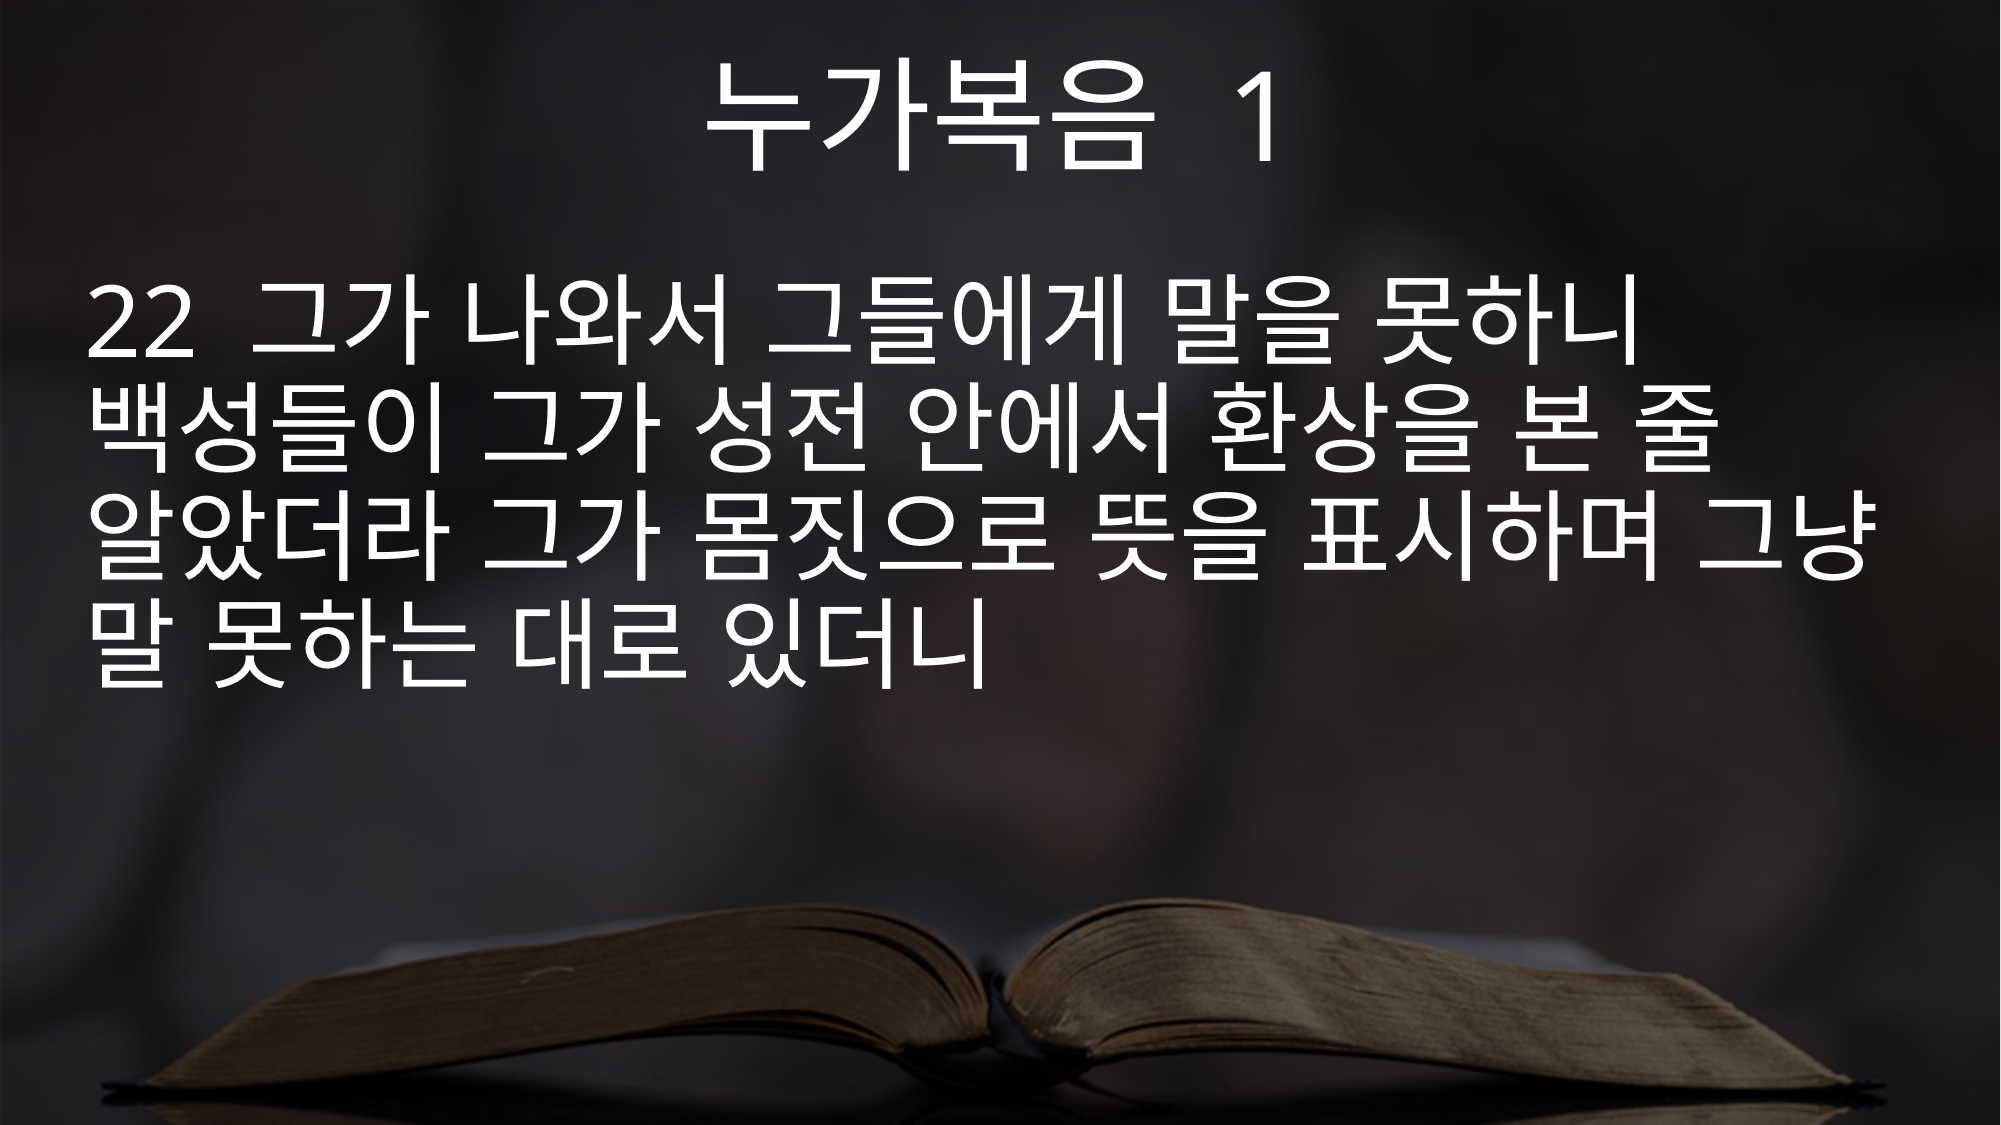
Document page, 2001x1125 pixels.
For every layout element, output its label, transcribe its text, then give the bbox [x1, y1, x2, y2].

picture [0, 0, 2001, 1125]
footer 누가복음 1 [0, 32, 2000, 192]
list 22 그가 나와서 그들에게 말을 못하니 백성들이 그가 성전 안에서 환상을 본 줄 알았더라 그가 몸짓으로 뜻을 표시하며 그냥 말 못하는 대로 있더니 [69, 263, 1953, 423]
